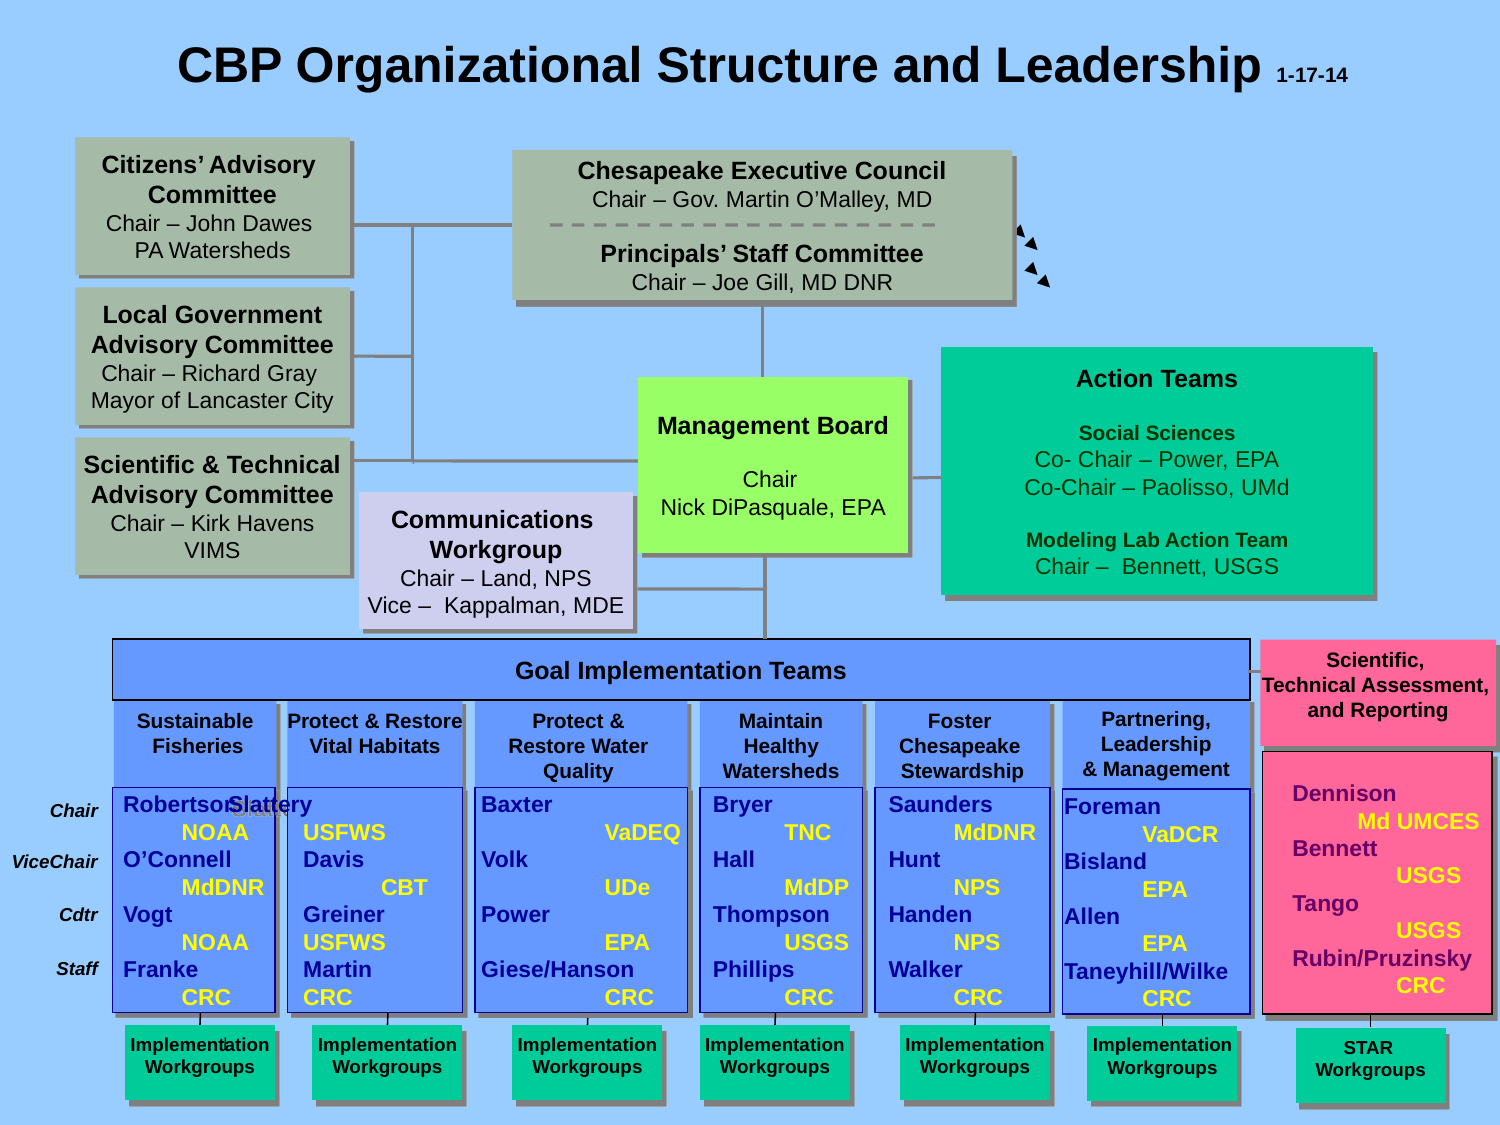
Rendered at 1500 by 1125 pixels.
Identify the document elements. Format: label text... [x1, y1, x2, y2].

text_box Robertson NOAA O’Connell MdDNR Vogt NOAA Franke CRC [112, 787, 275, 1013]
text_box Implementation Workgroups [1087, 1025, 1238, 1101]
text_box Baxter VaDEQ Volk UDe Power EPA Giese/Hanson CRC [474, 787, 688, 1013]
text_box Maintain Healthy Watersheds [699, 700, 863, 787]
text_box [1017, 224, 1026, 238]
text_box Dennison Md UMCES Bennett USGS Tango USGS Rubin/Pruzinsky CRC [1262, 751, 1493, 1014]
text_box STAR Workgroups [1295, 1028, 1446, 1104]
text_box Implementation Workgroups [124, 1024, 275, 1100]
text_box Scientific & Technical Advisory Committee Chair – Kirk Havens VIMS [75, 437, 350, 575]
text_box Foreman VaDCR Bisland EPA Allen EPA Taneyhill/Wilke CRC [1062, 789, 1250, 1014]
text_box Sustainable Fisheries [113, 700, 277, 791]
text_box Management Board Chair Nick DiPasquale, EPA [638, 376, 909, 554]
text_box Citizens’ Advisory Committee Chair – John Dawes PA Watersheds [75, 137, 350, 275]
text_box Protect & Restore Vital Habitats [287, 700, 463, 787]
text_box Implementation Workgroups [312, 1024, 463, 1100]
text_box Foster Chesapeake Stewardship [875, 700, 1050, 787]
text_box Goal Implementation Teams [112, 638, 1250, 700]
text_box Scientific, Technical Assessment, and Reporting [1260, 639, 1497, 746]
text_box Chesapeake Executive Council Chair – Gov. Martin O’Malley, MD Principals’ Staff Committee Chair – Joe Gill, MD DNR [512, 149, 1013, 300]
text_box Slattery USFWS Davis CBT Greiner USFWS Martin CRC [287, 787, 463, 1013]
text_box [412, 224, 513, 463]
text_box Chair ViceChair Cdtr Staff [0, 787, 113, 987]
text_box Bryer TNC Hall MdDP Thompson USGS Phillips CRC [699, 787, 863, 1013]
text_box Local Government Advisory Committee Chair – Richard Gray Mayor of Lancaster City [75, 287, 350, 425]
text_box Saunders MdDNR Hunt NPS Handen NPS Walker CRC [875, 787, 1050, 1013]
text_box Action Teams Social Sciences Co- Chair – Power, EPA Co-Chair – Paolisso, UMd Modeling Lab Action Team Chair – Bennett, USGS [940, 346, 1374, 595]
text_box [1024, 236, 1038, 251]
text_box Implementation Workgroups [899, 1024, 1050, 1100]
text_box Communications Workgroup Chair – Land, NPS Vice – Kappalman, MDE [358, 492, 634, 630]
text_box Implementation Workgroups [699, 1024, 850, 1100]
text_box Implementation Workgroups [512, 1024, 663, 1100]
text_box [1024, 261, 1038, 276]
text_box Protect & Restore Water Quality [474, 700, 688, 787]
text_box [1036, 274, 1051, 288]
text_box CBP Organizational Structure and Leadership 1-17-14 [150, 24, 1375, 100]
text_box Partnering, Leadership & Management [1062, 700, 1250, 789]
